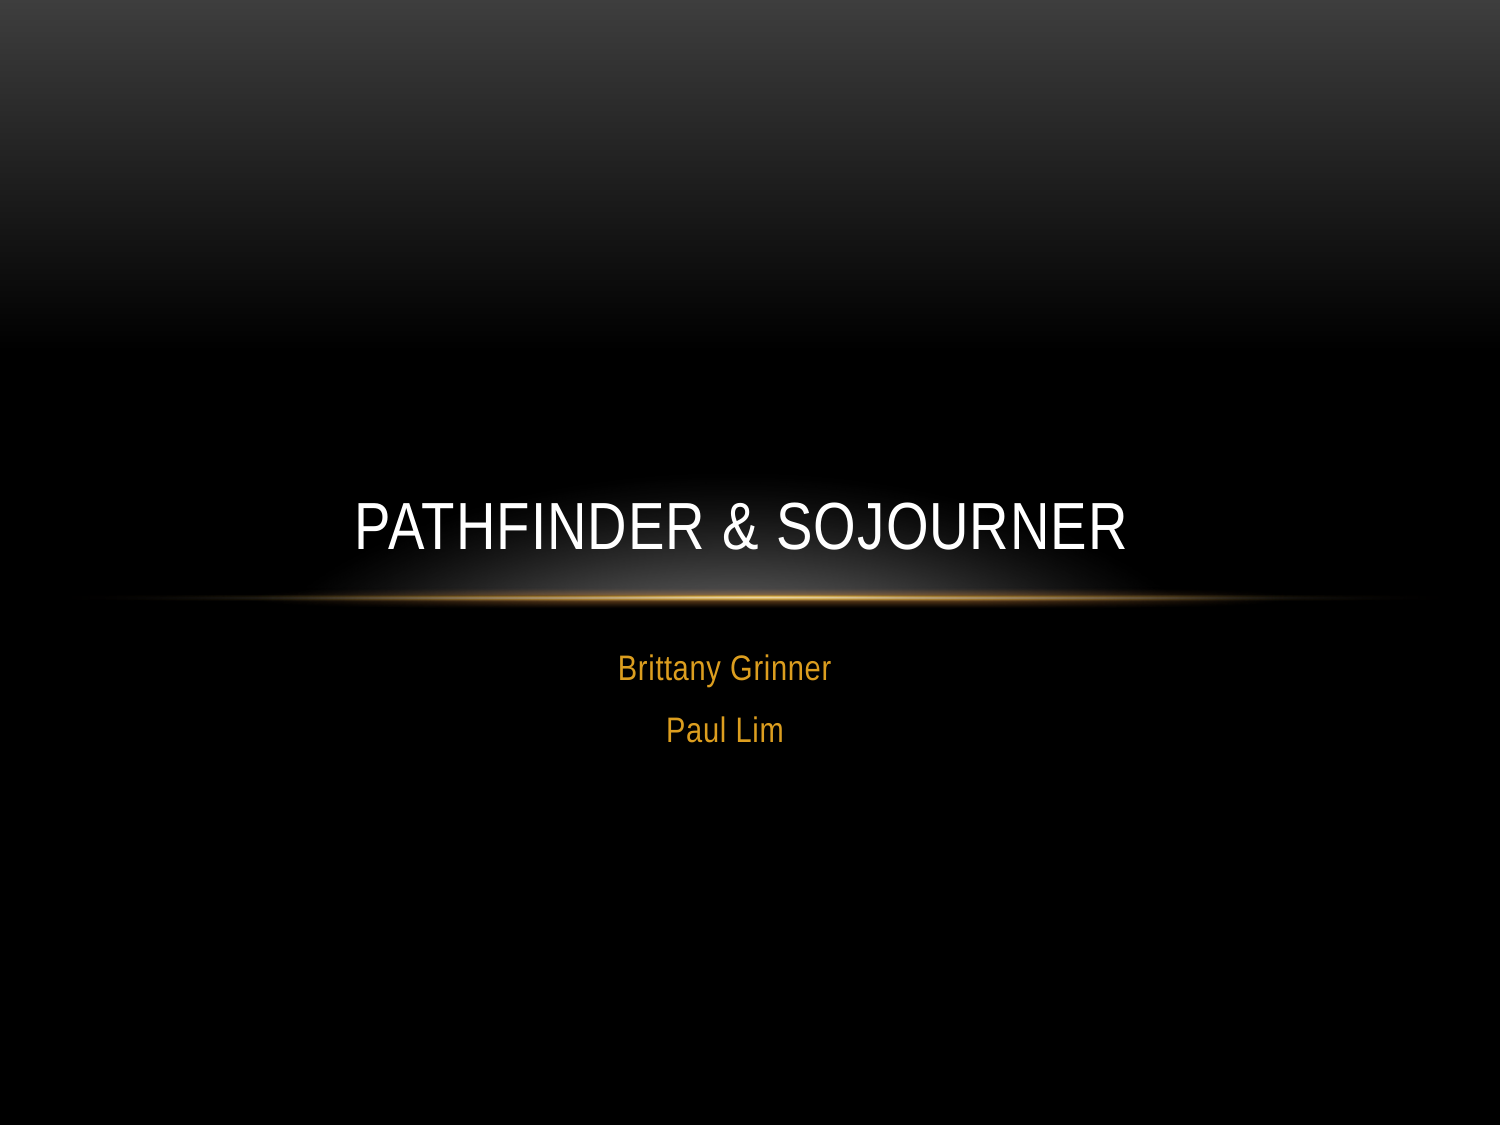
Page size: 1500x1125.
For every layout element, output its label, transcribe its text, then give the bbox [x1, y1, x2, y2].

title Pathfinder & Sojourner [112, 329, 1388, 571]
subtitle Brittany Grinner Paul Lim [200, 637, 1250, 925]
picture [0, 0, 1500, 750]
